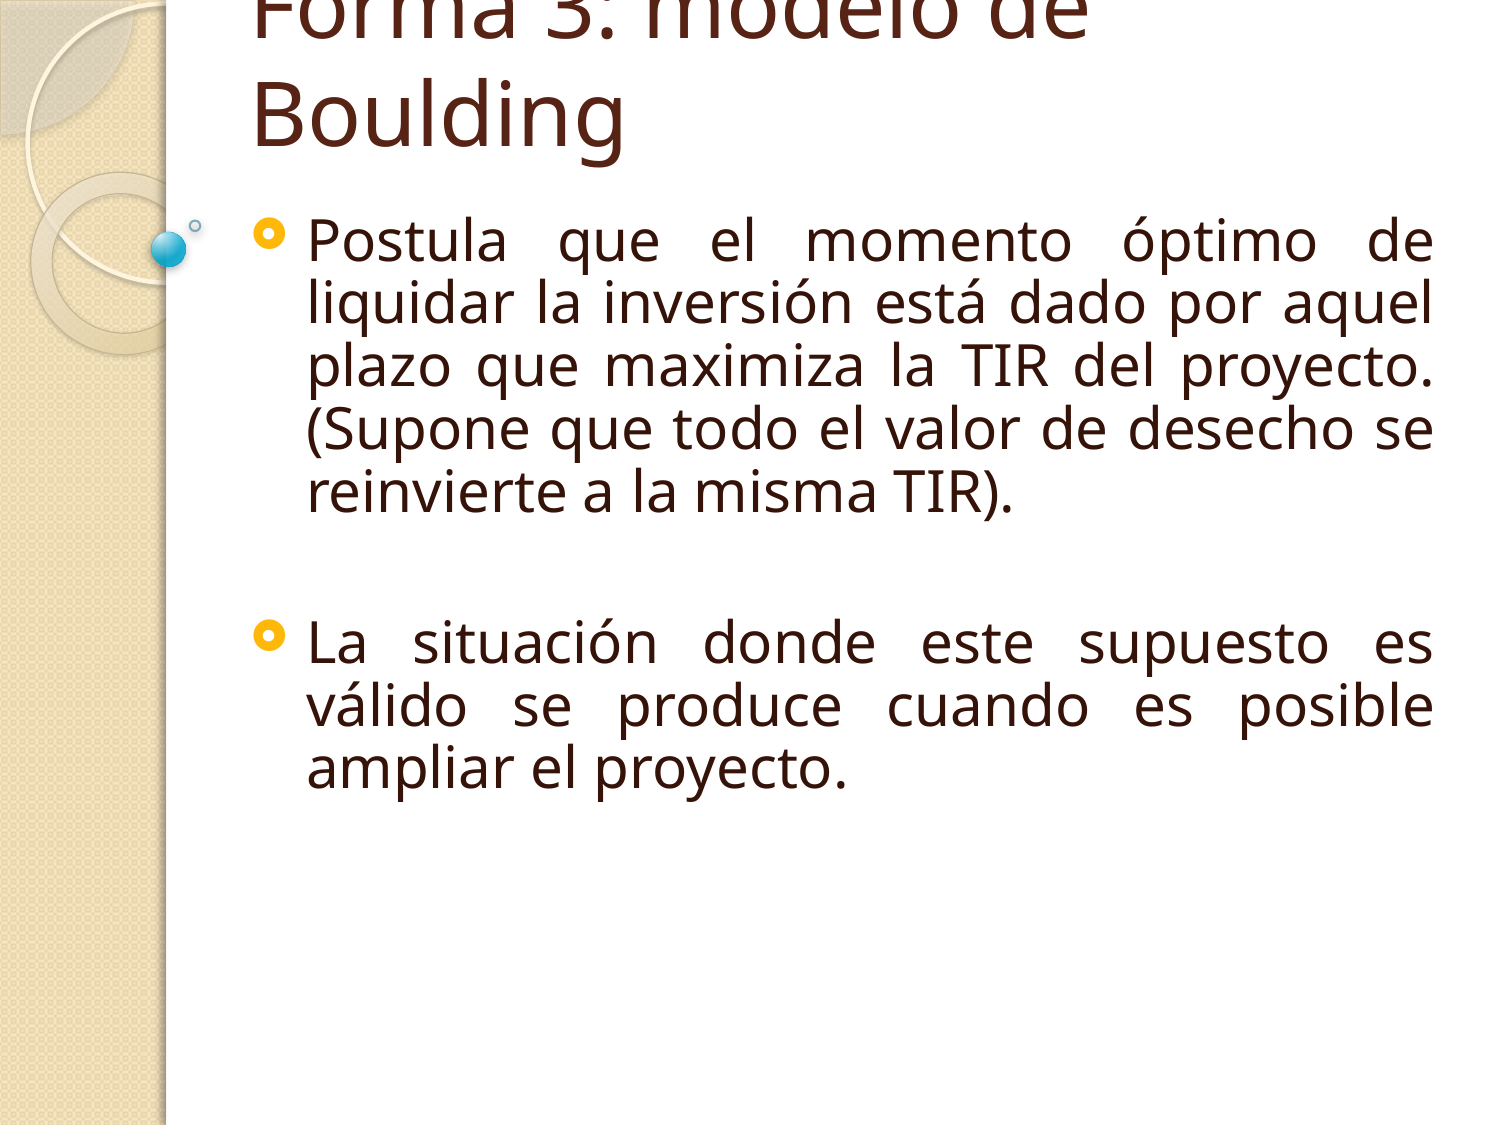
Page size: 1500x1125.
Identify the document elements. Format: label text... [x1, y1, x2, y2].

title Forma 3: modelo de Boulding [234, 23, 1450, 172]
subtitle Postula que el momento óptimo de liquidar la inversión está dado por aquel plazo que maximiza la TIR del proyecto.(Supone que todo el valor de desecho se reinvierte a la misma TIR). La situación donde este supuesto es válido se produce cuando es posible ampliar el proyecto. [234, 210, 1450, 914]
